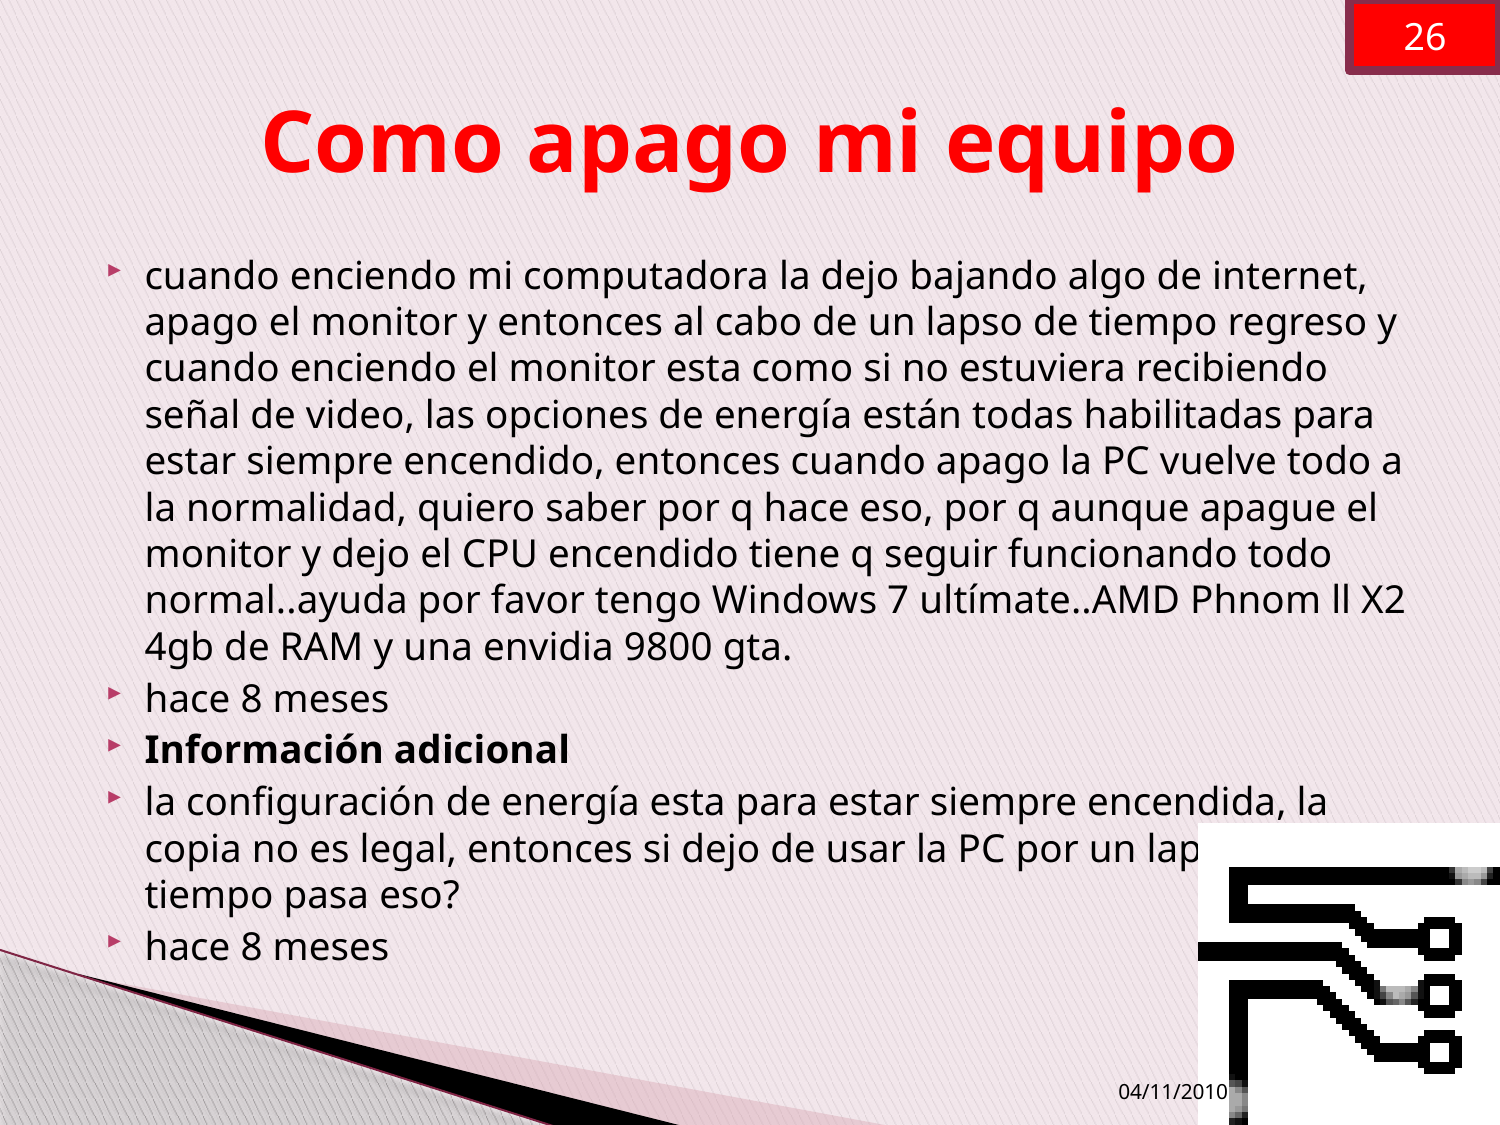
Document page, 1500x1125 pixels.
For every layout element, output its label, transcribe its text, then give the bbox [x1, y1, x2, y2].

title Como apago mi equipo [75, 45, 1425, 233]
list cuando enciendo mi computadora la dejo bajando algo de internet, apago el monitor y entonces al cabo de un lapso de tiempo regreso y cuando enciendo el monitor esta como si no estuviera recibiendo señal de video, las opciones de energía están todas habilitadas para estar siempre encendido, entonces cuando apago la PC vuelve todo a la normalidad, quiero saber por q hace eso, por q aunque apague el monitor y dejo el CPU encendido tiene q seguir funcionando todo normal..ayuda por favor tengo Windows 7 ultímate..AMD Phnom ll X2 4gb de RAM y una envidia 9800 gta. hace 8 meses Información adicional la configuración de energía esta para estar siempre encendida, la copia no es legal, entonces si dejo de usar la PC por un lapso de tiempo pasa eso? hace 8 meses [75, 243, 1425, 986]
text_box 26 [1345, 0, 1500, 75]
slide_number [1103, 1051, 1192, 1112]
picture [1198, 823, 1500, 1125]
